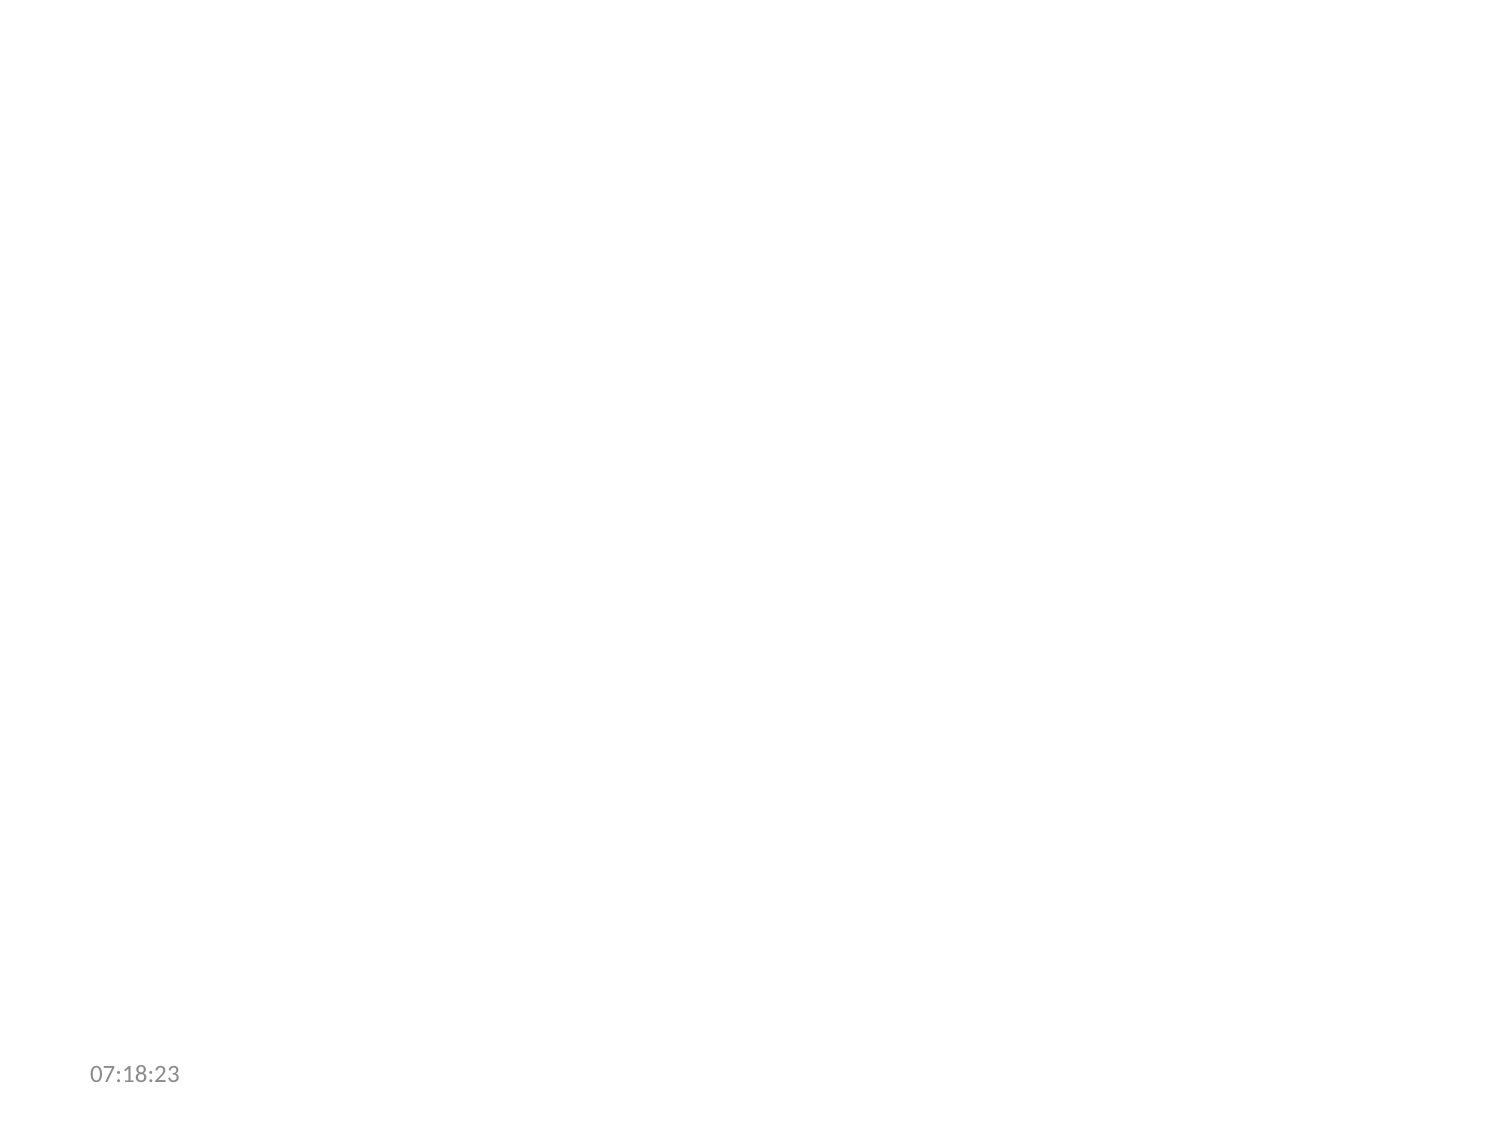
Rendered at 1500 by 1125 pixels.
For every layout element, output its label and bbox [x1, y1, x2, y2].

slide_number [75, 1042, 425, 1103]
